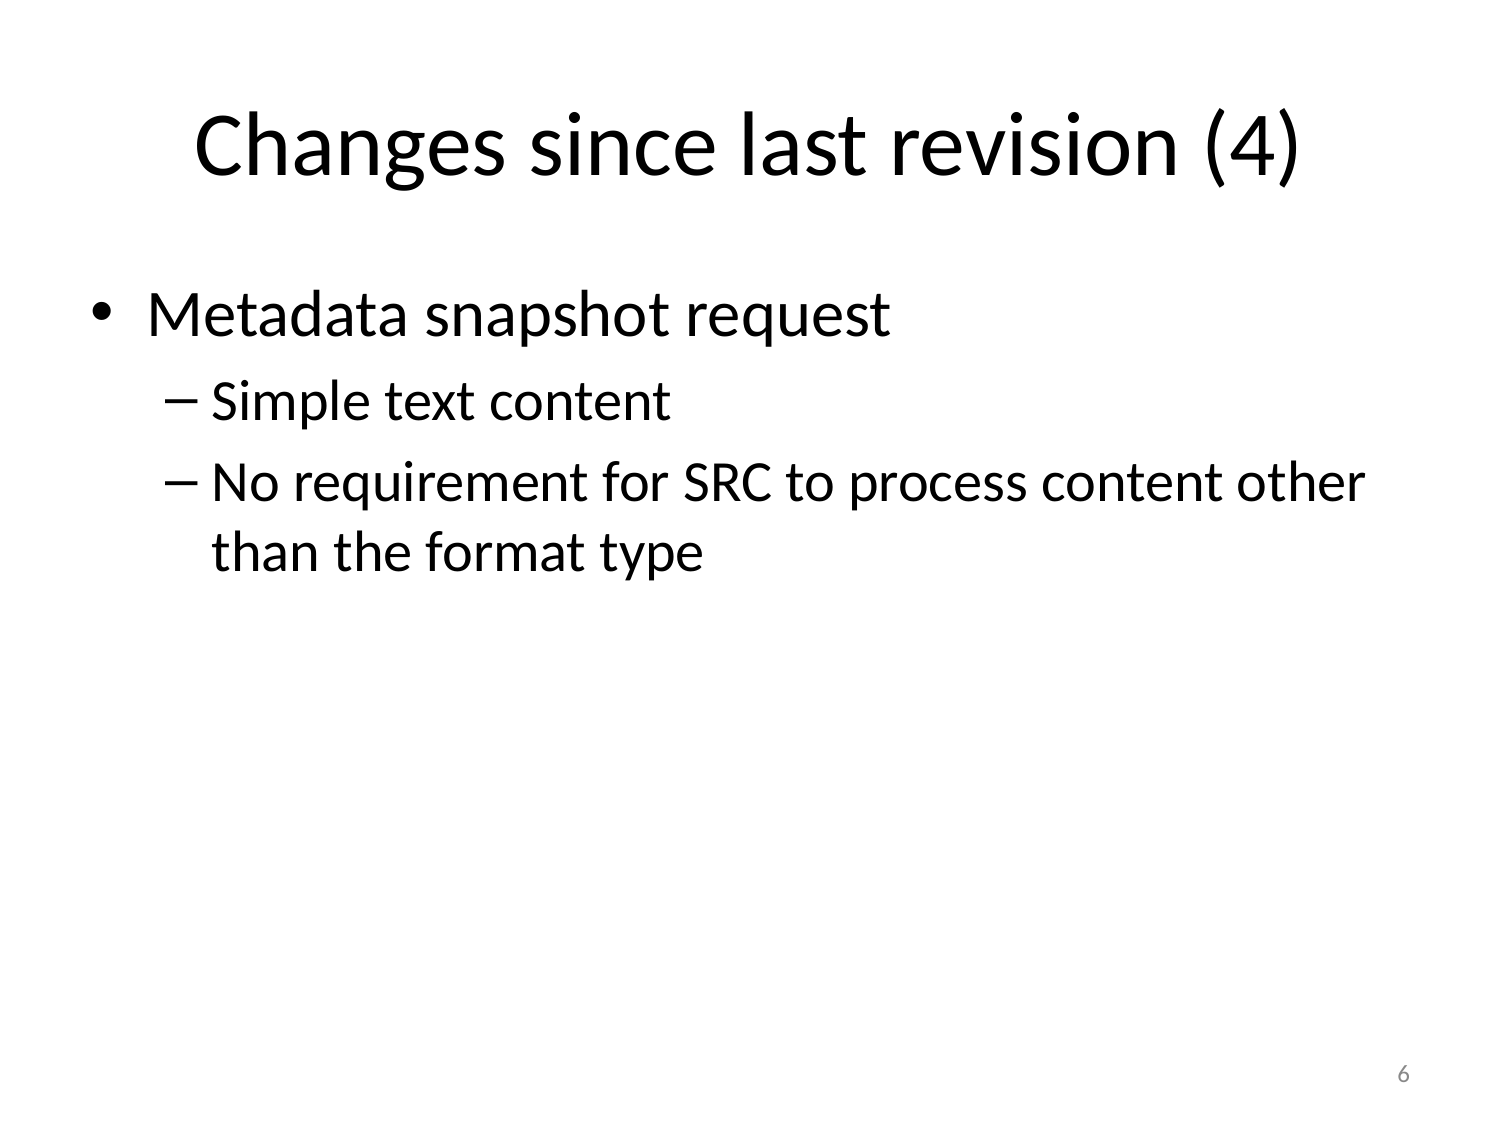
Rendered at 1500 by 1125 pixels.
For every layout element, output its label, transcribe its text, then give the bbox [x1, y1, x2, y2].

slide_number 6 [1074, 1042, 1425, 1103]
list Metadata snapshot request Simple text content No requirement for SRC to process content other than the format type [75, 262, 1425, 1005]
title Changes since last revision (4) [75, 45, 1425, 233]
